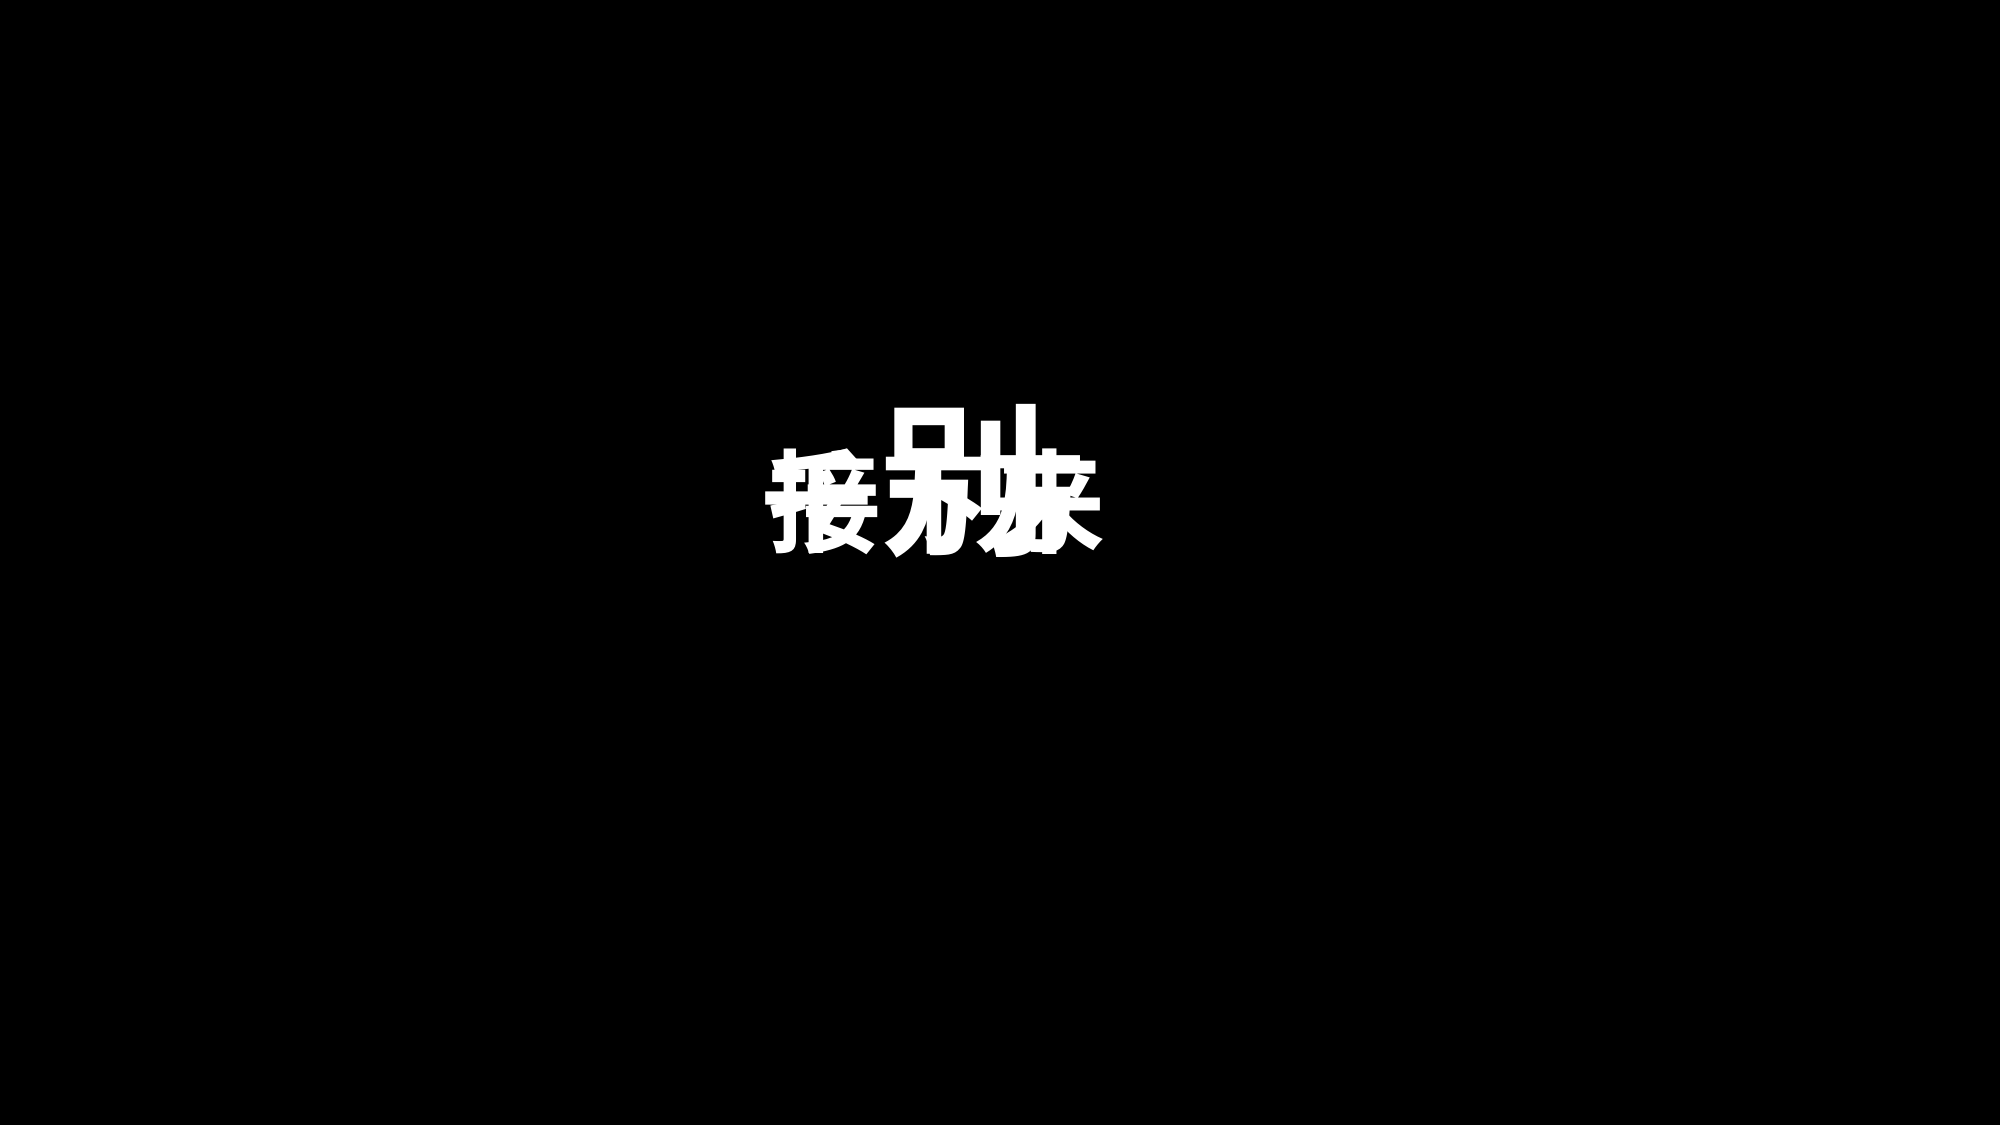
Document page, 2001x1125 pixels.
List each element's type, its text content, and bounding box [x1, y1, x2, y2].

text_box 别 [866, 368, 963, 584]
text_box 千 万 [963, 423, 1161, 574]
text_box 接下来 [963, 424, 1304, 575]
text_box 千 万 [745, 423, 866, 574]
